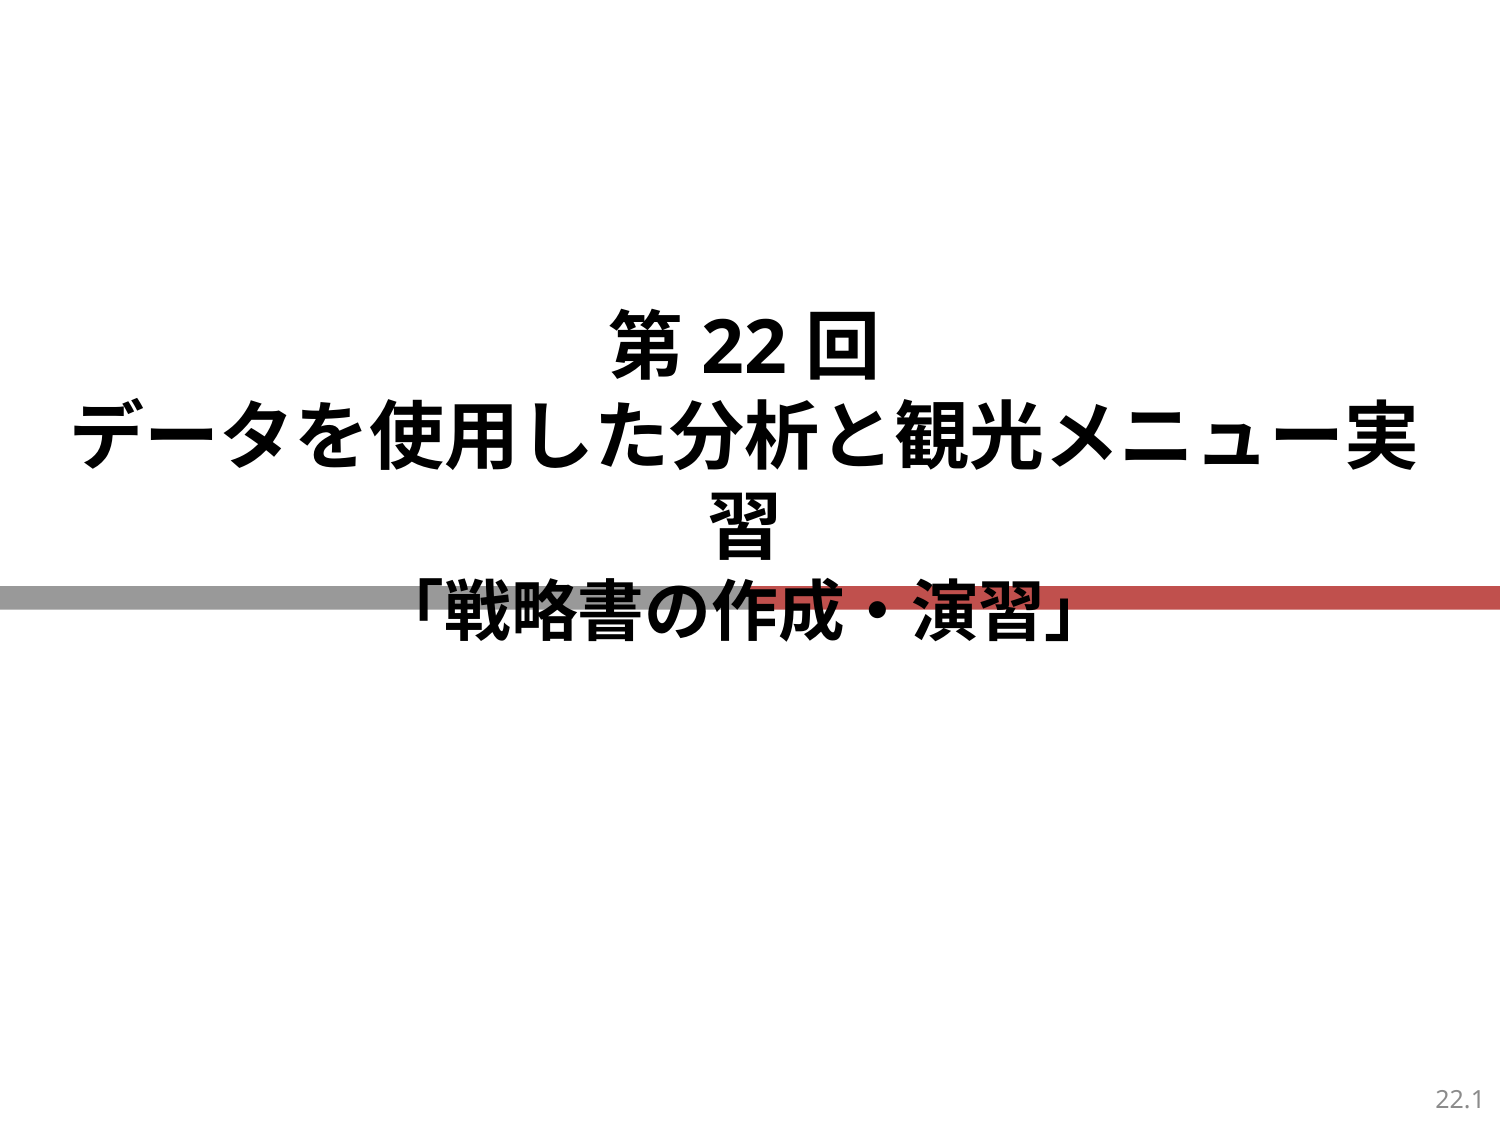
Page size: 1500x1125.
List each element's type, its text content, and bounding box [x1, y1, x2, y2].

slide_number 0 [1381, 1065, 1500, 1125]
text_box 第22回 データを使用した分析と観光メニュー実習 「戦略書の作成・演習」 [36, 290, 1454, 596]
